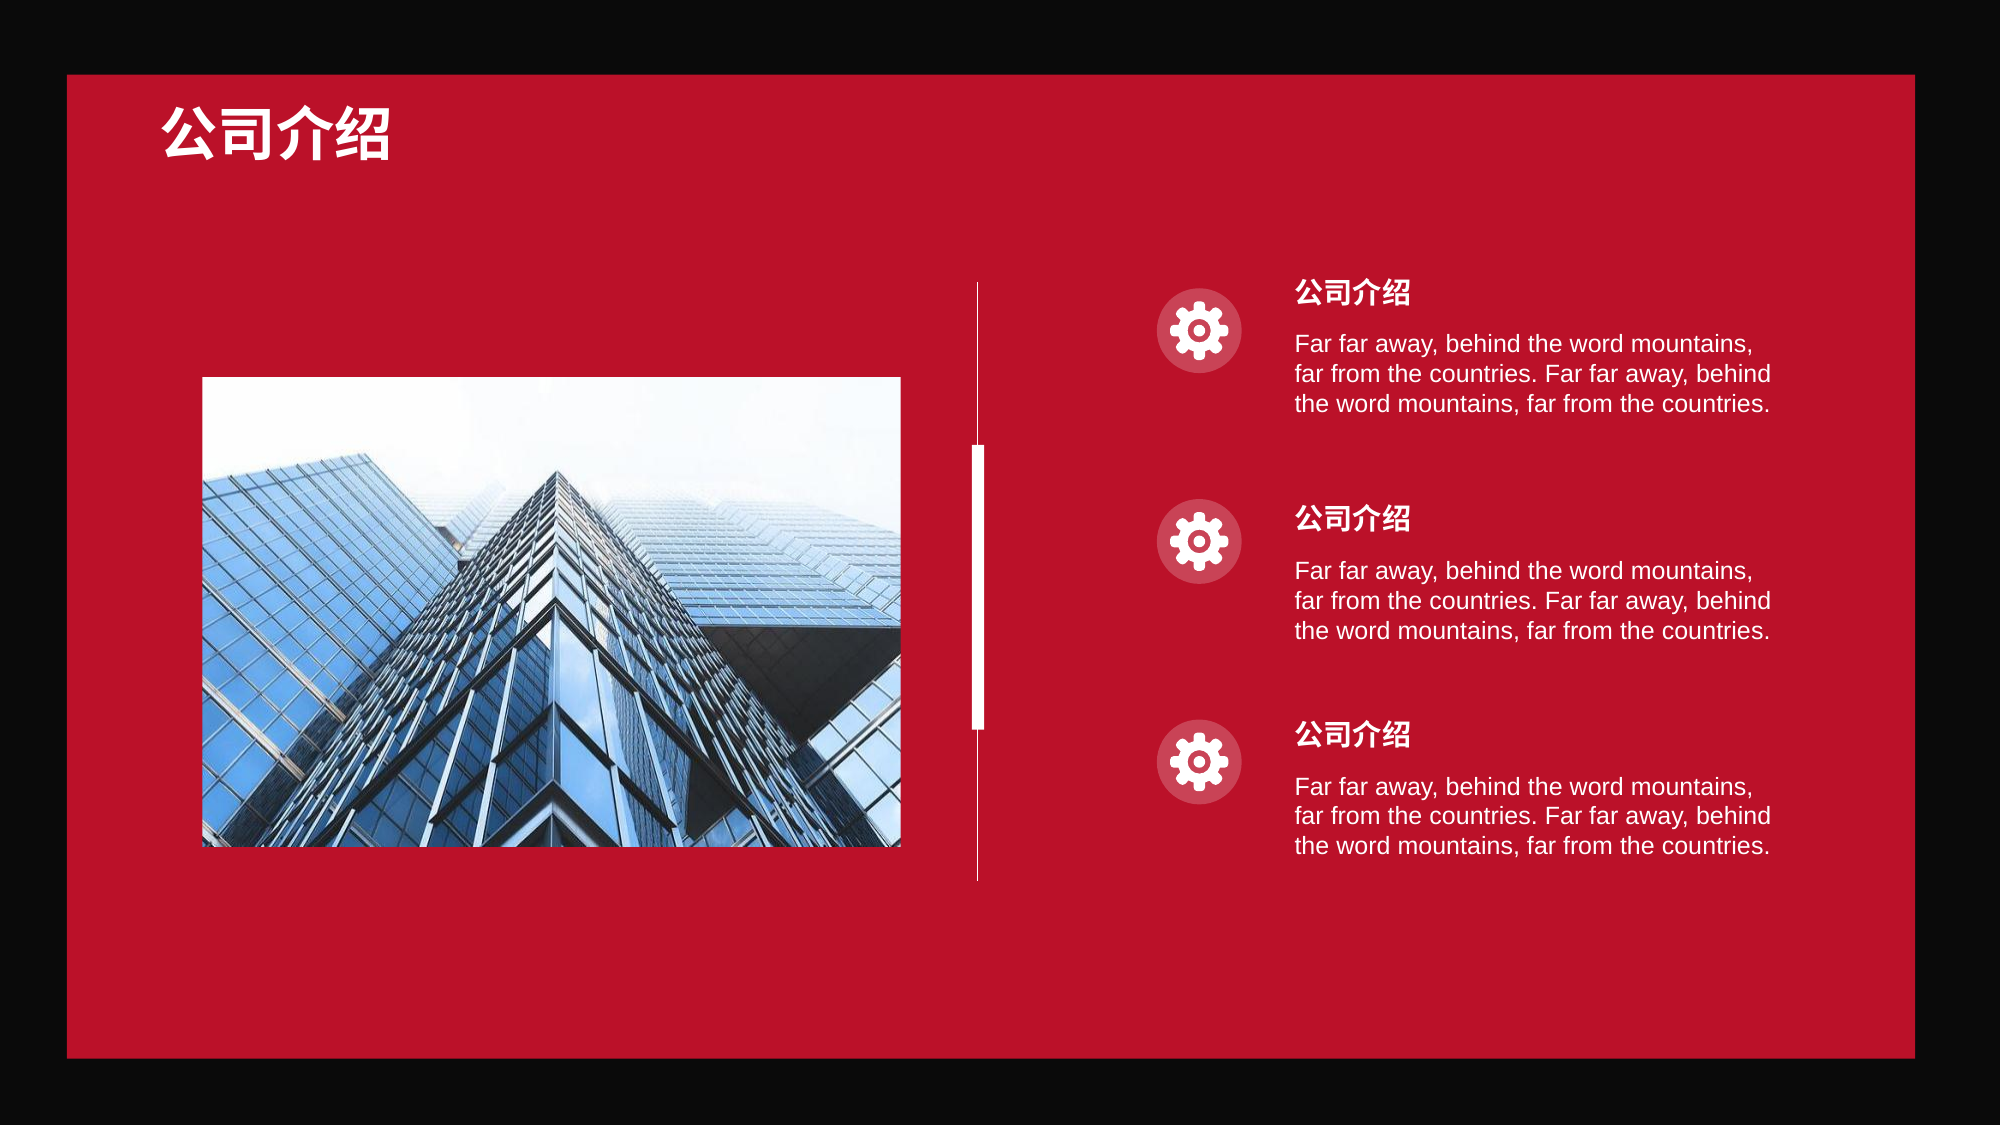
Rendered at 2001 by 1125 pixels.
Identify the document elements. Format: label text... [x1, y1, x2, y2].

text_box 公司介绍 [144, 89, 864, 174]
text_box [66, 74, 1916, 1060]
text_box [1279, 266, 1794, 427]
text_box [1156, 288, 1242, 805]
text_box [1279, 708, 1794, 869]
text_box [1279, 493, 1794, 653]
text_box [201, 376, 902, 848]
text_box [0, 0, 2000, 1125]
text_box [971, 282, 985, 881]
